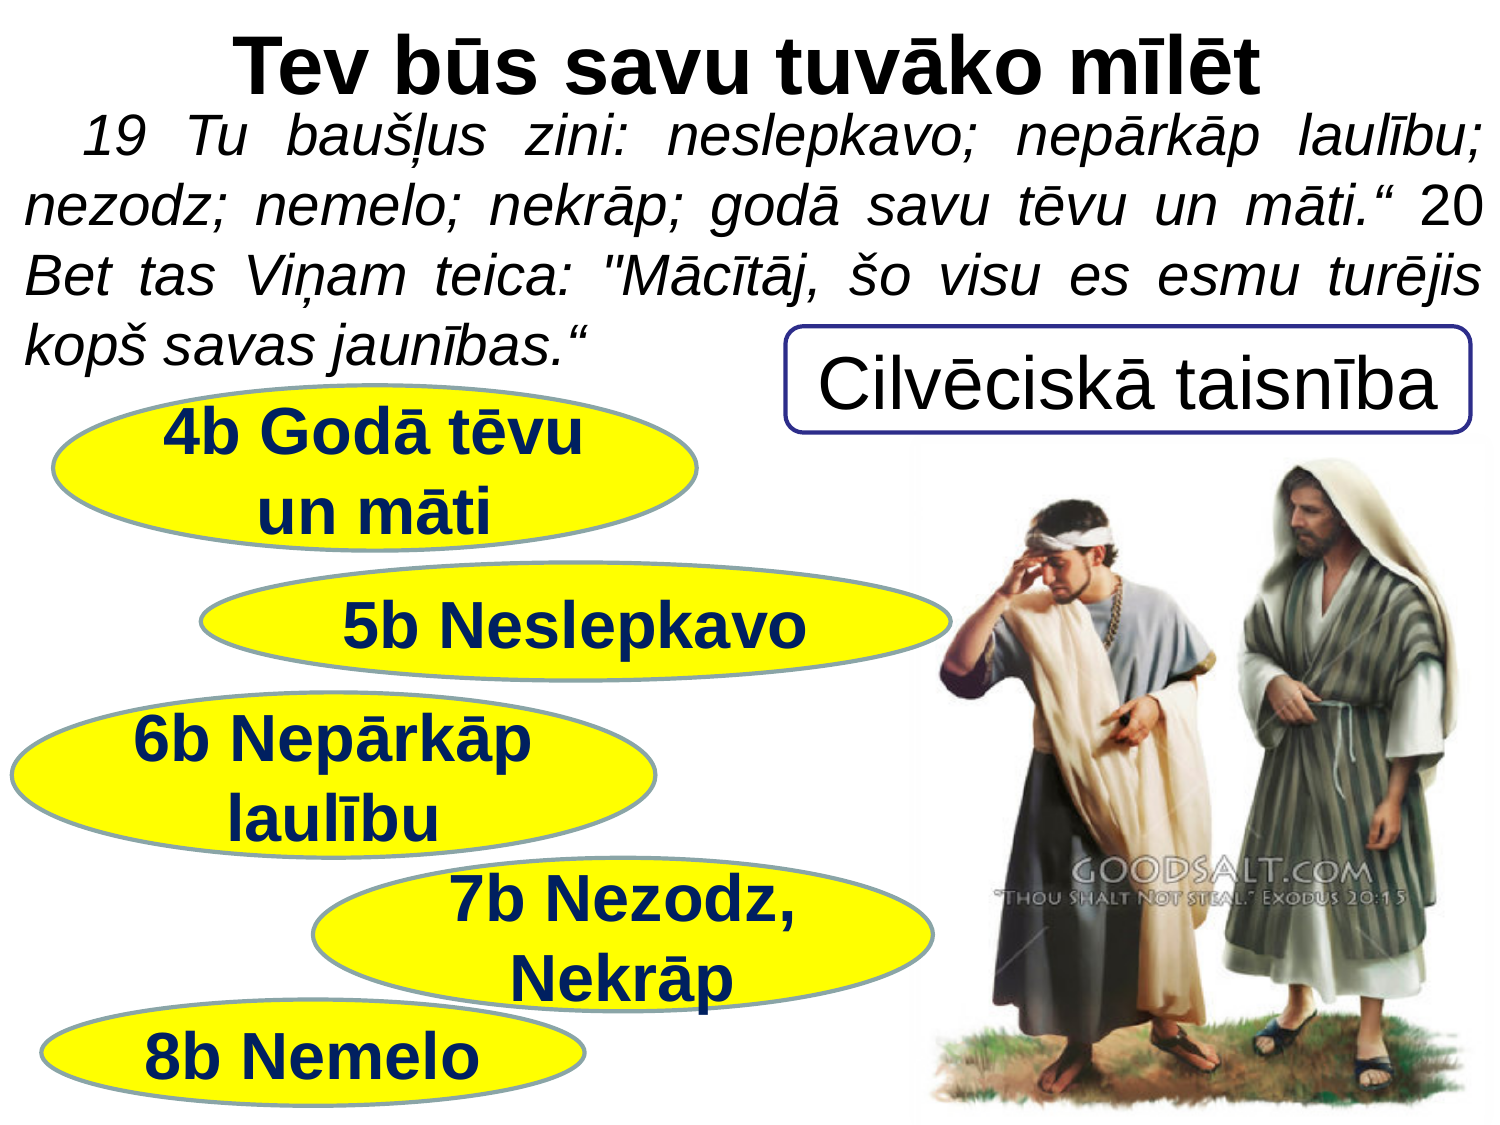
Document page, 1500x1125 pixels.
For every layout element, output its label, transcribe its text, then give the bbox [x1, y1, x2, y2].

text_box 6b Nepārkāp laulību [9, 690, 658, 860]
title Tev būs savu tuvāko mīlēt [76, 0, 1419, 150]
text_box 8b Nemelo [39, 997, 587, 1108]
text_box Cilvēciskā taisnība [783, 324, 1473, 435]
list 19 Tu baušļus zini: neslepkavo; nepārkāp laulību; nezodz; nemelo; nekrāp; godā savu tēvu un māti.“ 20 Bet tas Viņam teica: "Mācītāj, šo visu es esmu turējis kopš savas jaunības.“ [0, 89, 1500, 274]
text_box 5b Neslepkavo [198, 560, 903, 683]
text_box 7b Nezodz, Nekrāp [310, 855, 903, 1014]
picture [908, 432, 1495, 1125]
text_box 4b Godā tēvu un māti [50, 383, 699, 553]
